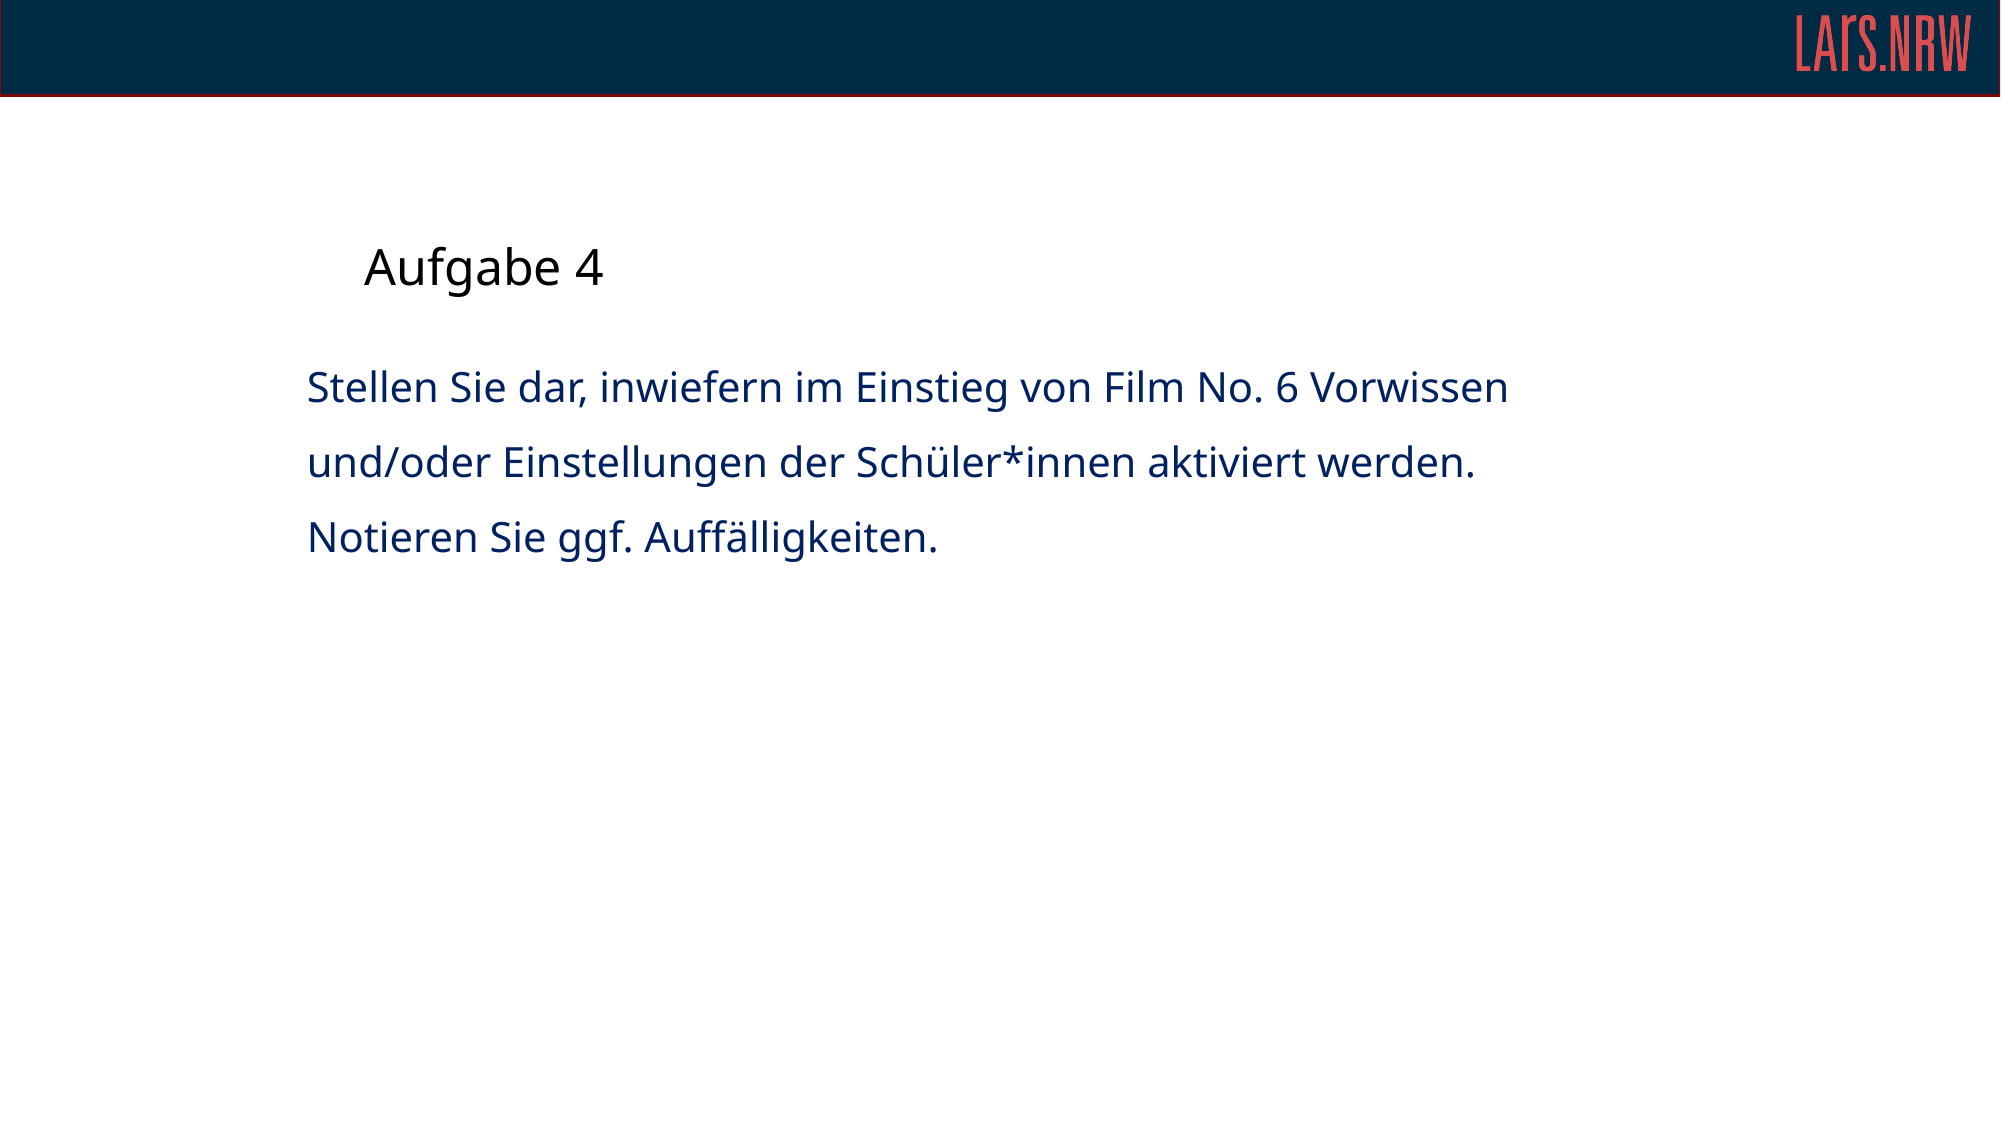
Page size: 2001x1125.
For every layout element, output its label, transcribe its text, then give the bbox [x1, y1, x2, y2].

picture [1779, 3, 1977, 86]
title Aufgabe 4 [349, 210, 1214, 329]
list Stellen Sie dar, inwiefern im Einstieg von Film No. 6 Vorwissen und/oder Einstellungen der Schüler*innen aktiviert werden. Notieren Sie ggf. Auffälligkeiten. [291, 328, 1589, 629]
